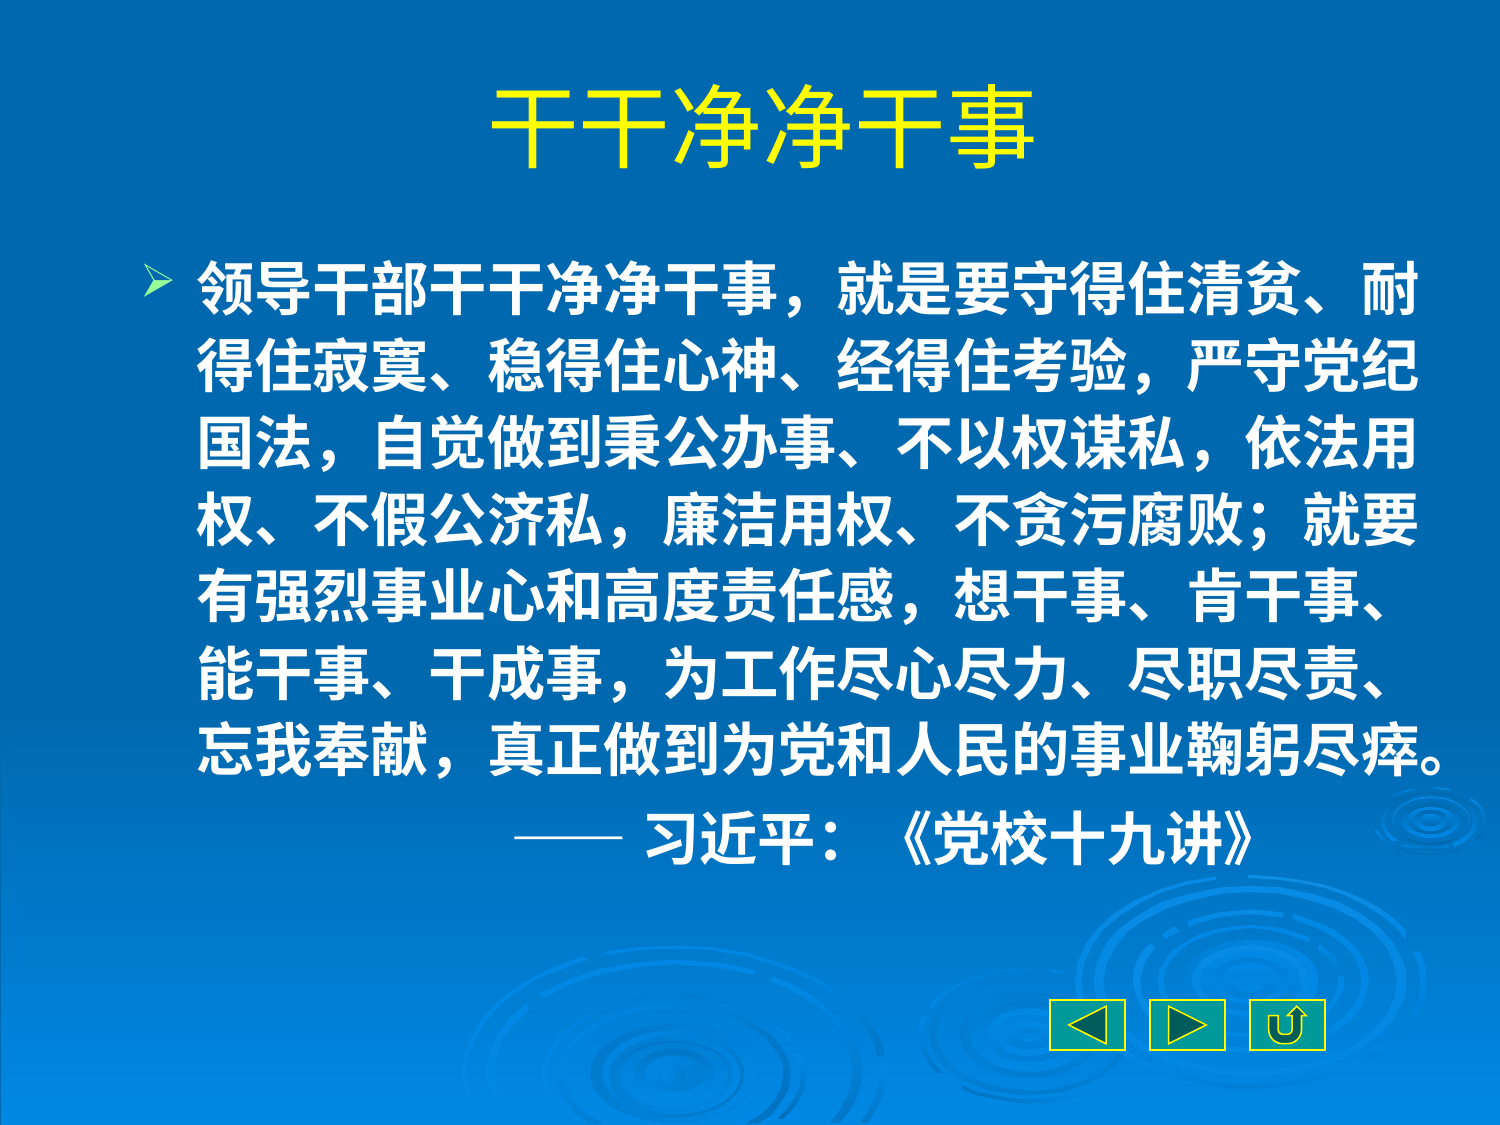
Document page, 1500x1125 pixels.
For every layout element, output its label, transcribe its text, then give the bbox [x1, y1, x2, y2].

text_box [1249, 999, 1325, 1051]
text_box [1149, 999, 1225, 1051]
list 领导干部干干净净干事，就是要守得住清贫、耐得住寂寞、稳得住心神、经得住考验，严守党纪国法，自觉做到秉公办事、不以权谋私，依法用权、不假公济私，廉洁用权、不贪污腐败；就要有强烈事业心和高度责任感，想干事、肯干事、能干事、干成事，为工作尽心尽力、尽职尽责、忘我奉献，真正做到为党和人民的事业鞠躬尽瘁。 ——习近平：《党校十九讲》 [124, 237, 1438, 976]
title 干干净净干事 [87, 49, 1438, 201]
text_box [1049, 999, 1125, 1051]
